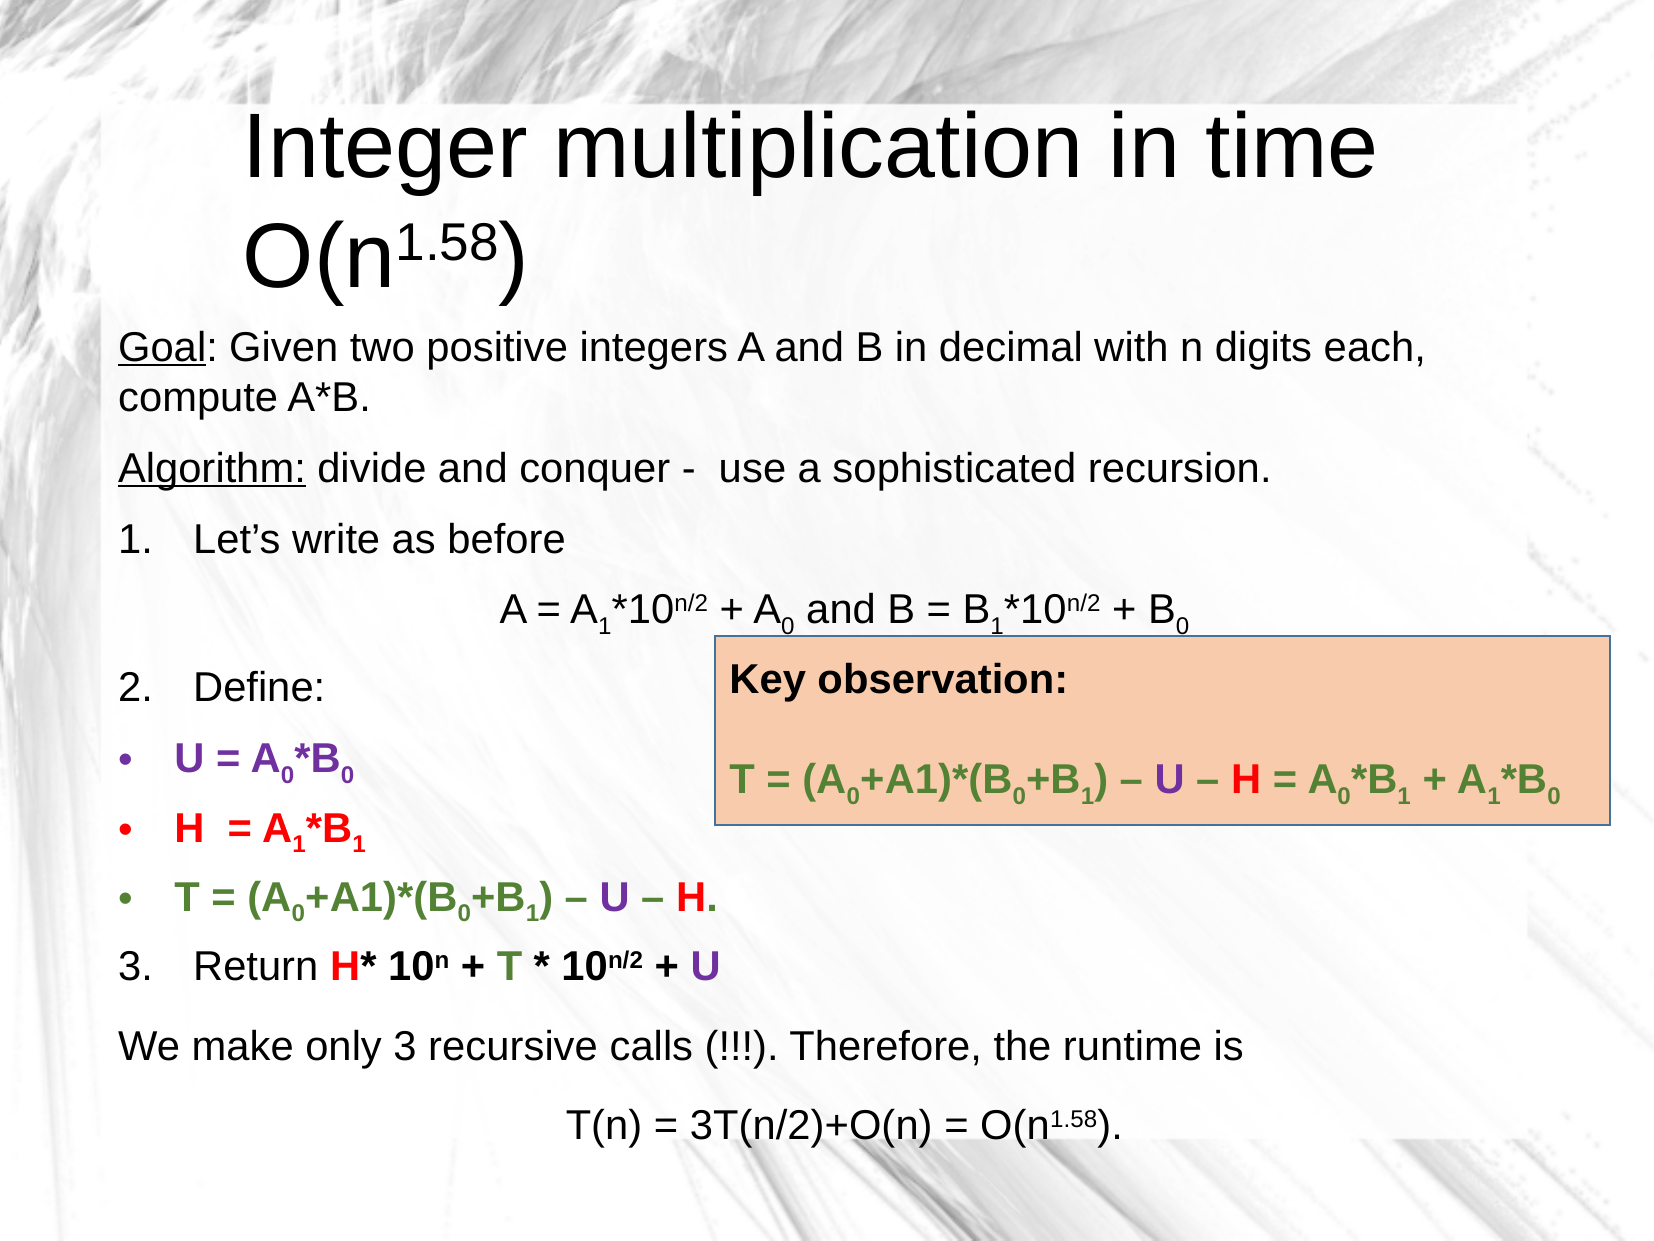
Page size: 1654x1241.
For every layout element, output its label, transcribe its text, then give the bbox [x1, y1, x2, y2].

title Integer multiplication in time O(n1.58) [118, 112, 1506, 281]
text_box Key observation: T = (A0+A1)*(B0+B1) – U – H = A0*B1 + A1*B0 [714, 635, 1611, 825]
picture [0, 0, 1654, 1241]
list Goal: Given two positive integers A and B in decimal with n digits each, compute A*B. Algorithm: divide and conquer - use a sophisticated recursion. Let’s write as before A = A1*10n/2 + A0 and B = B1*10n/2 + B0 Define: U = A0*B0 H = A1*B1 T = (A0+A1)*(B0+B1) – U – H. Return H* 10n + T * 10n/2 + U We make only 3 recursive calls (!!!). Therefore, the runtime is T(n) = 3T(n/2)+O(n) = O(n1.58). [118, 319, 1571, 1102]
